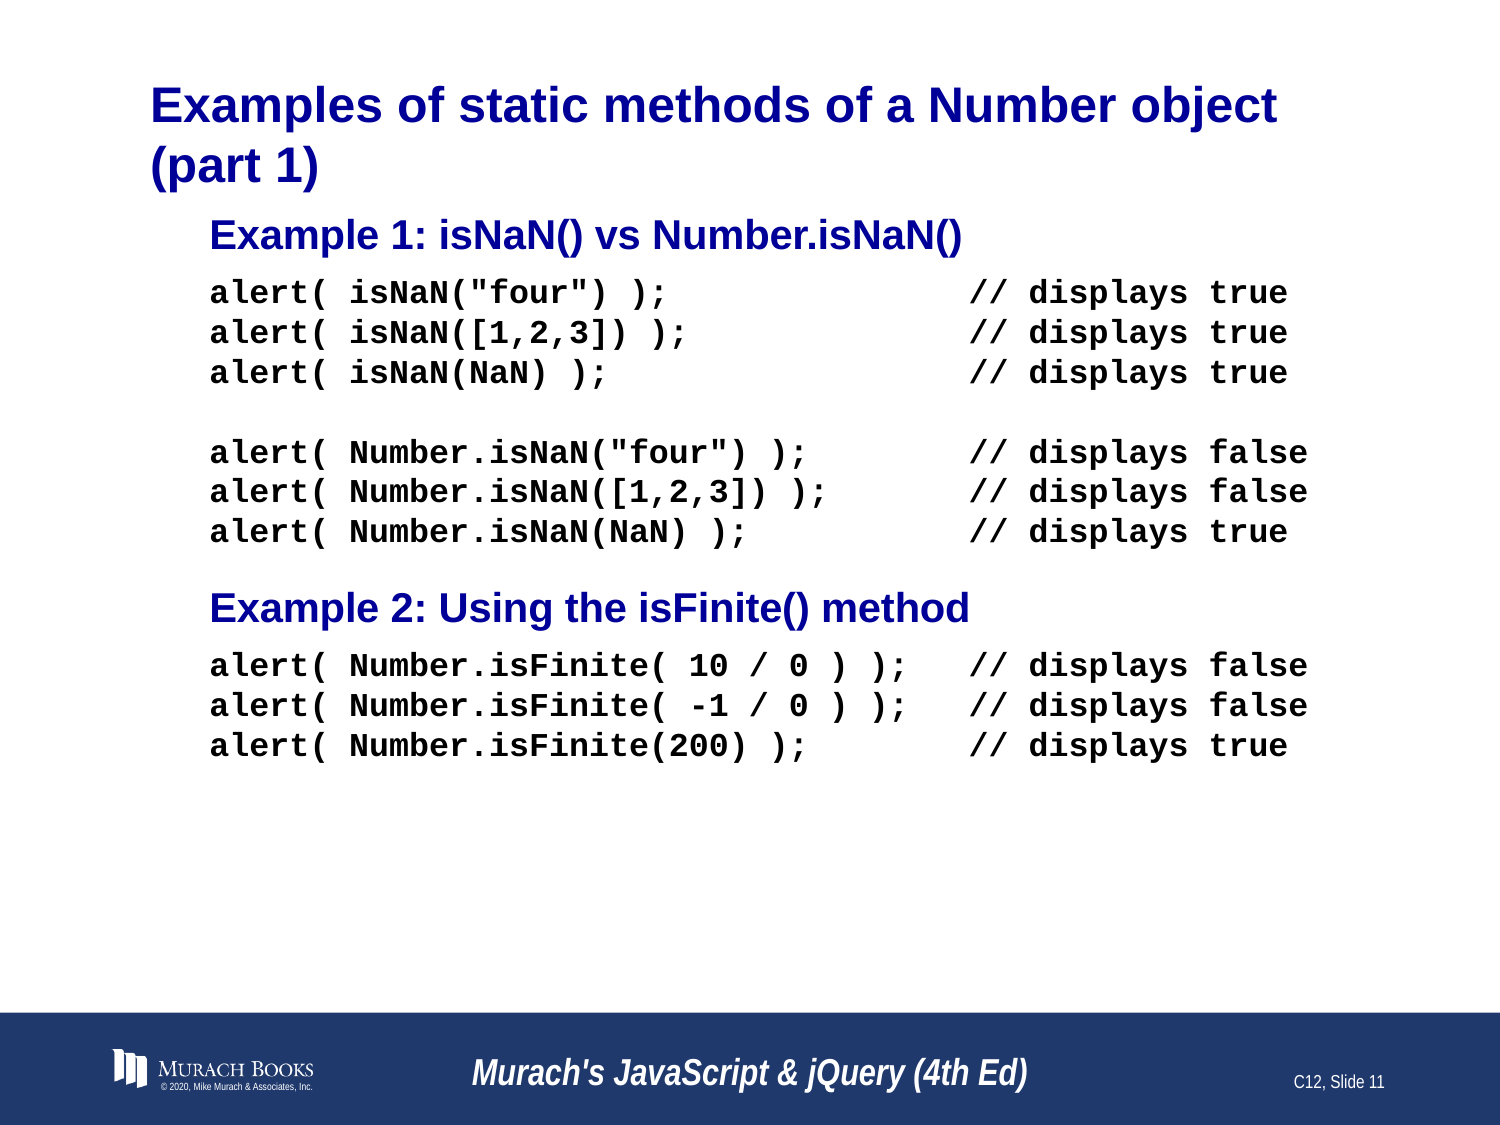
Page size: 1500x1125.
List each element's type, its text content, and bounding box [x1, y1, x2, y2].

slide_number Murach's JavaScript & jQuery (4th Ed) [463, 1025, 1050, 1100]
footer © 2020, Mike Murach & Associates, Inc. [12, 1025, 463, 1100]
slide_number C12, Slide 11 [1087, 1025, 1400, 1100]
title Examples of static methods of a Number object (part 1) [150, 72, 1350, 194]
list Example 1: isNaN() vs Number.isNaN() alert( isNaN("four") ); // displays true alert( isNaN([1,2,3]) ); // displays true alert( isNaN(NaN) ); // displays true alert( Number.isNaN("four") ); // displays false alert( Number.isNaN([1,2,3]) ); // displays false alert( Number.isNaN(NaN) ); // displays true Example 2: Using the isFinite() method alert( Number.isFinite( 10 / 0 ) ); // displays false alert( Number.isFinite( -1 / 0 ) ); // displays false alert( Number.isFinite(200) ); // displays true [137, 200, 1350, 1000]
